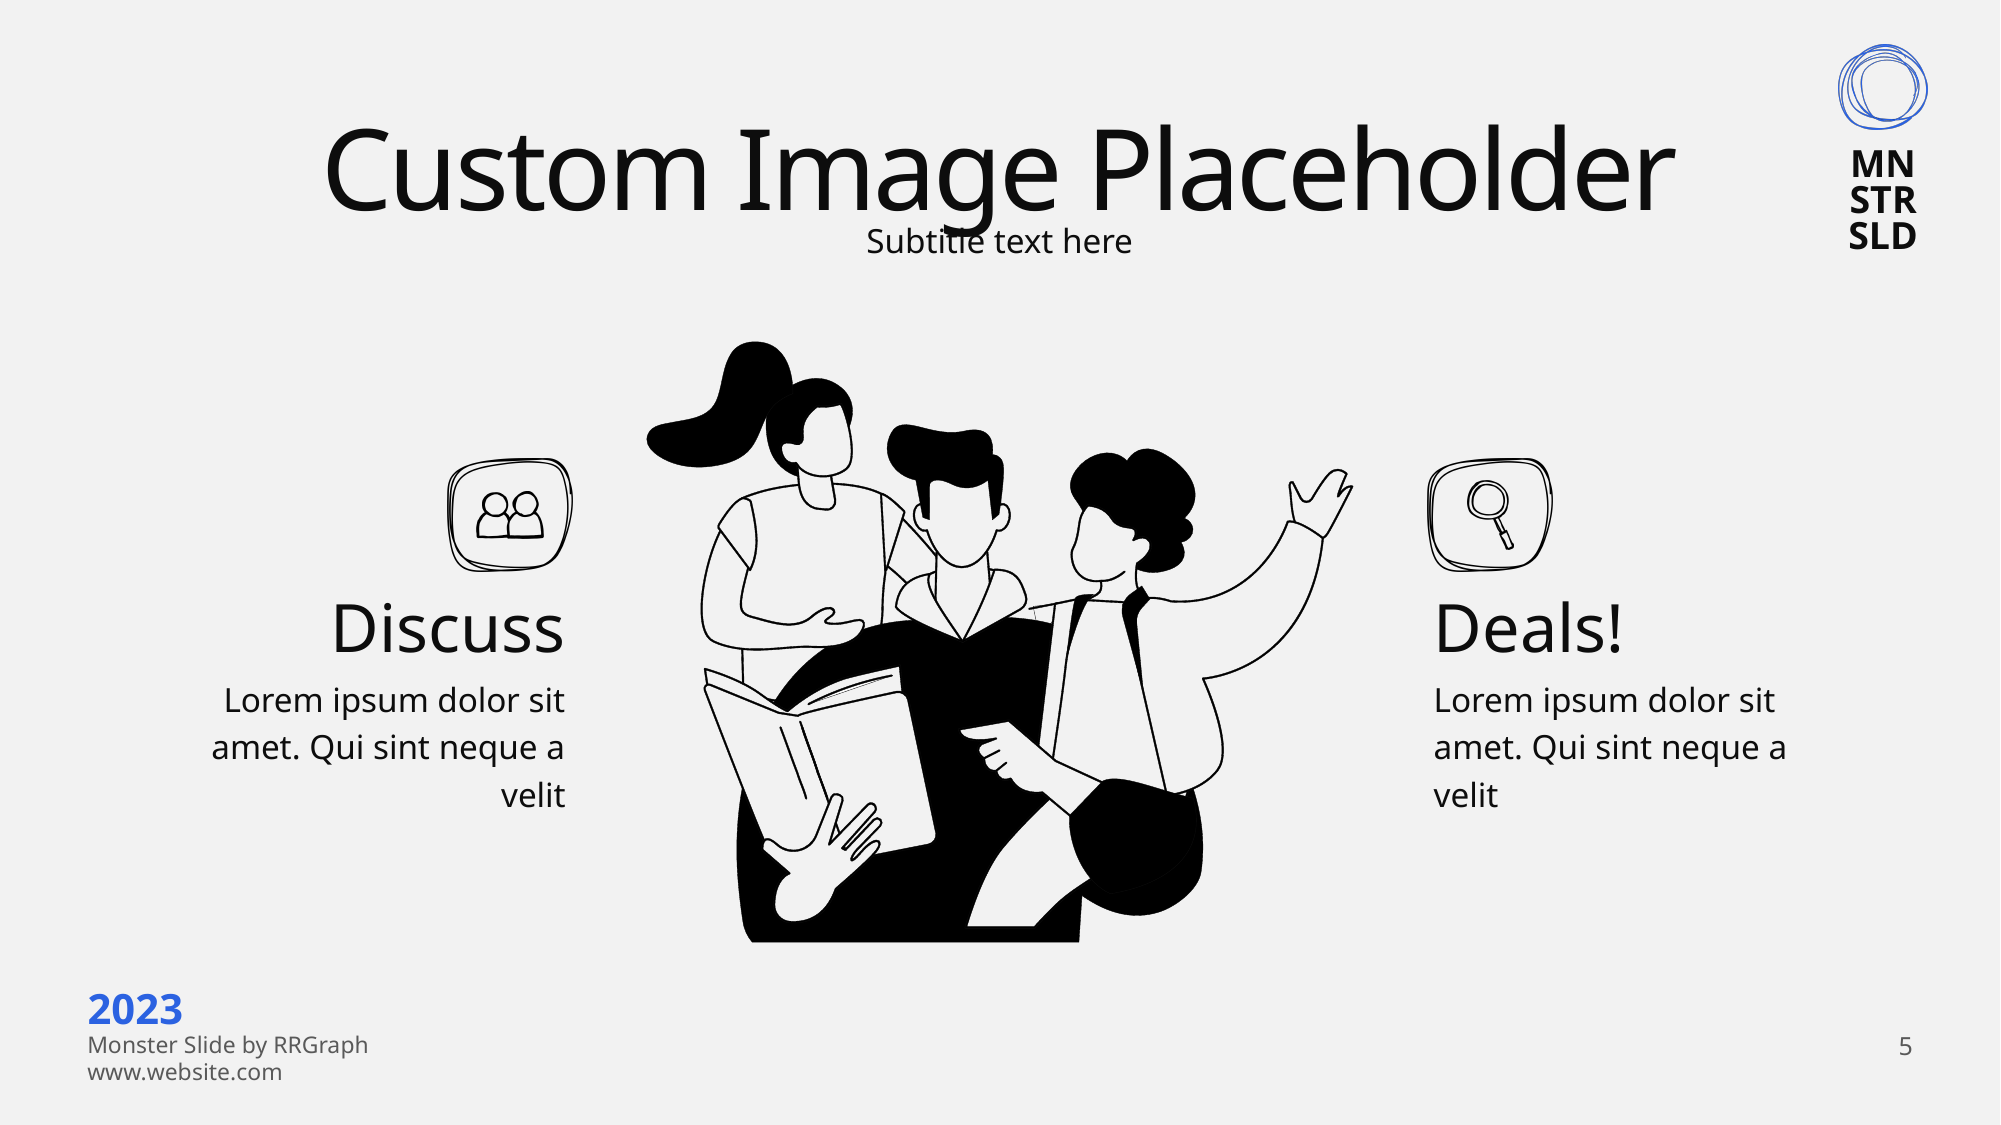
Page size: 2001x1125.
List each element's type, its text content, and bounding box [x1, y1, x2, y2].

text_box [1427, 458, 1553, 572]
text_box Custom Image Placeholder [915, 90, 1827, 240]
text_box Subtitle text here [915, 213, 1408, 268]
picture [1838, 44, 1928, 130]
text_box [447, 458, 573, 572]
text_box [646, 341, 1354, 943]
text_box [0, 0, 915, 898]
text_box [1418, 578, 1835, 770]
